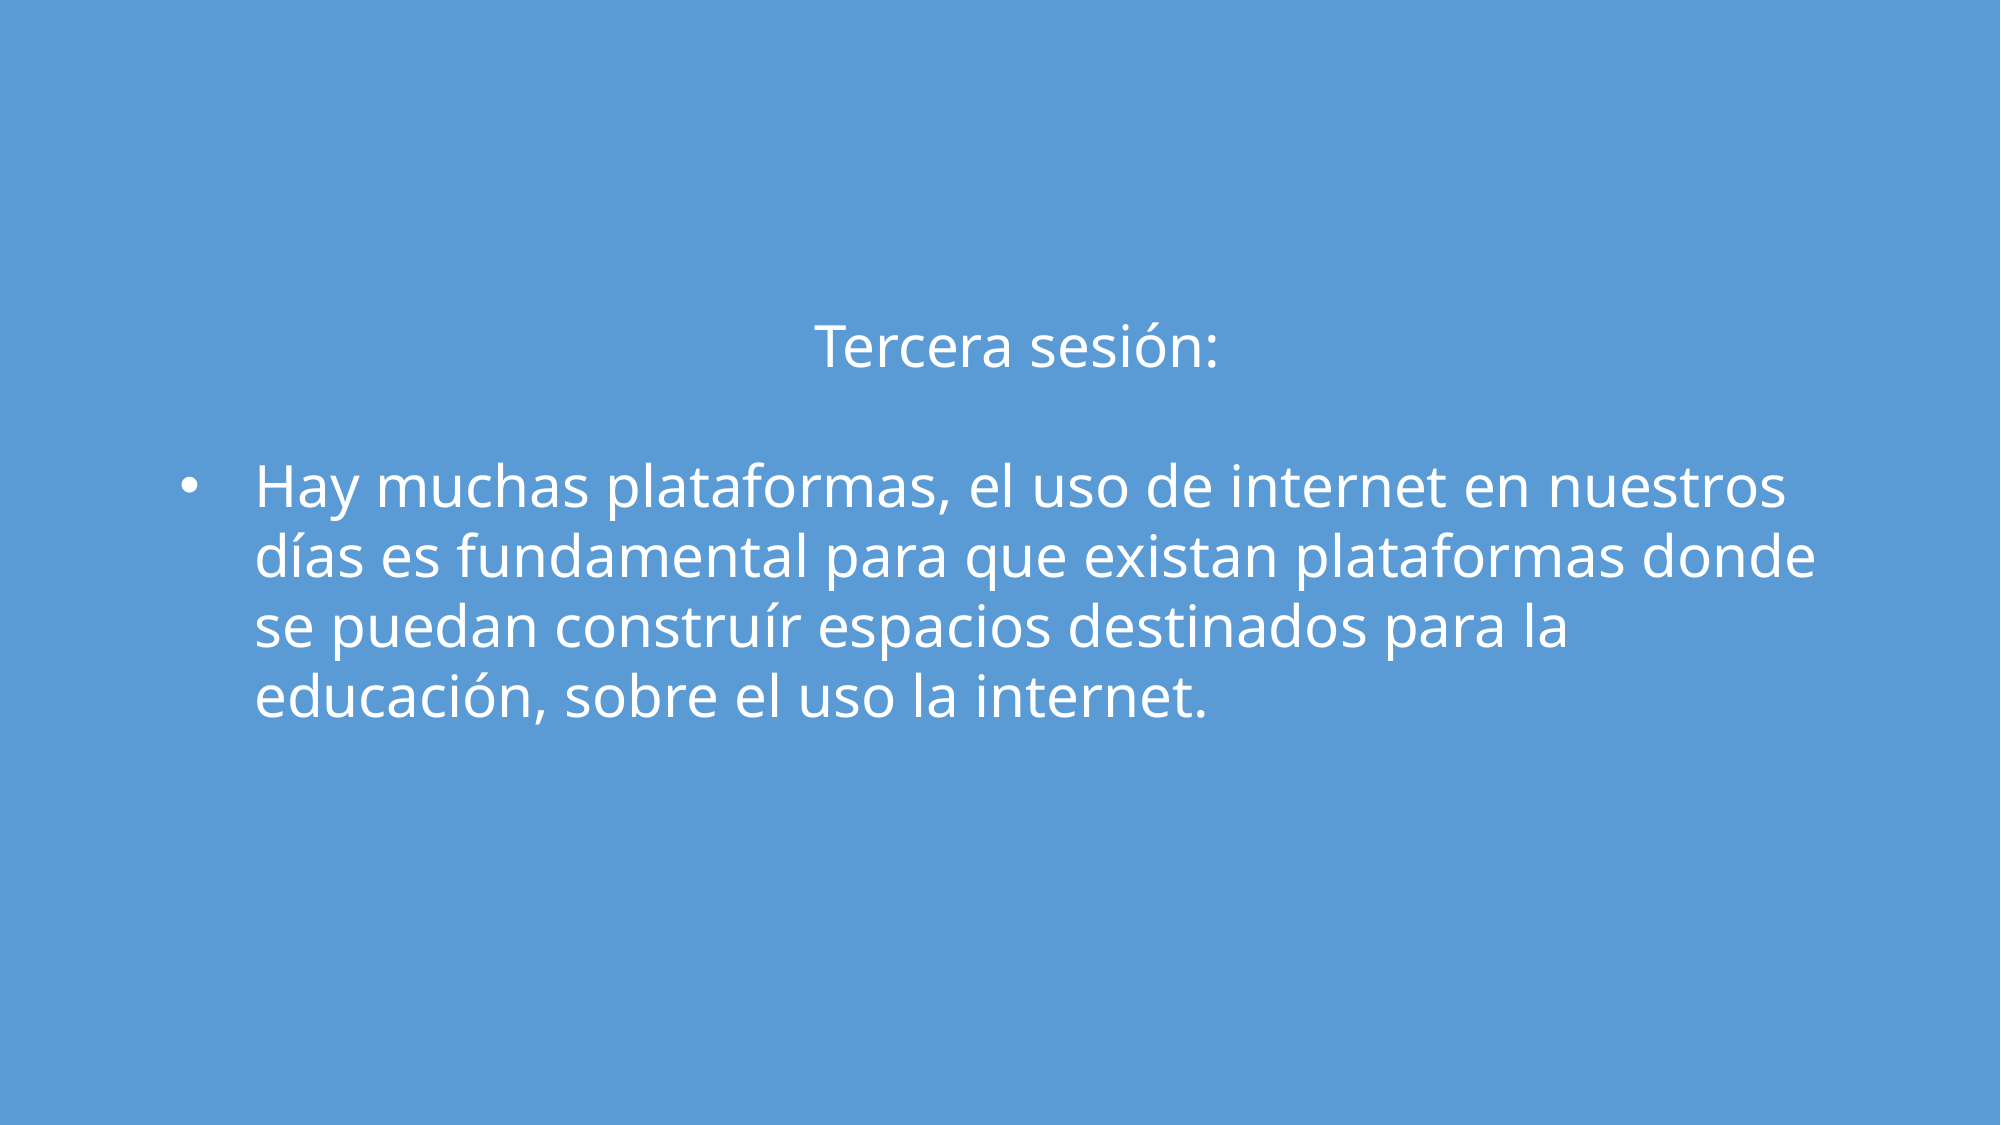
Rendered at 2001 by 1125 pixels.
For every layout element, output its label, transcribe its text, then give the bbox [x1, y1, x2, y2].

text_box Tercera sesión: Hay muchas plataformas, el uso de internet en nuestros días es fundamental para que existan plataformas donde se puedan construír espacios destinados para la educación, sobre el uso la internet. [164, 302, 1870, 737]
